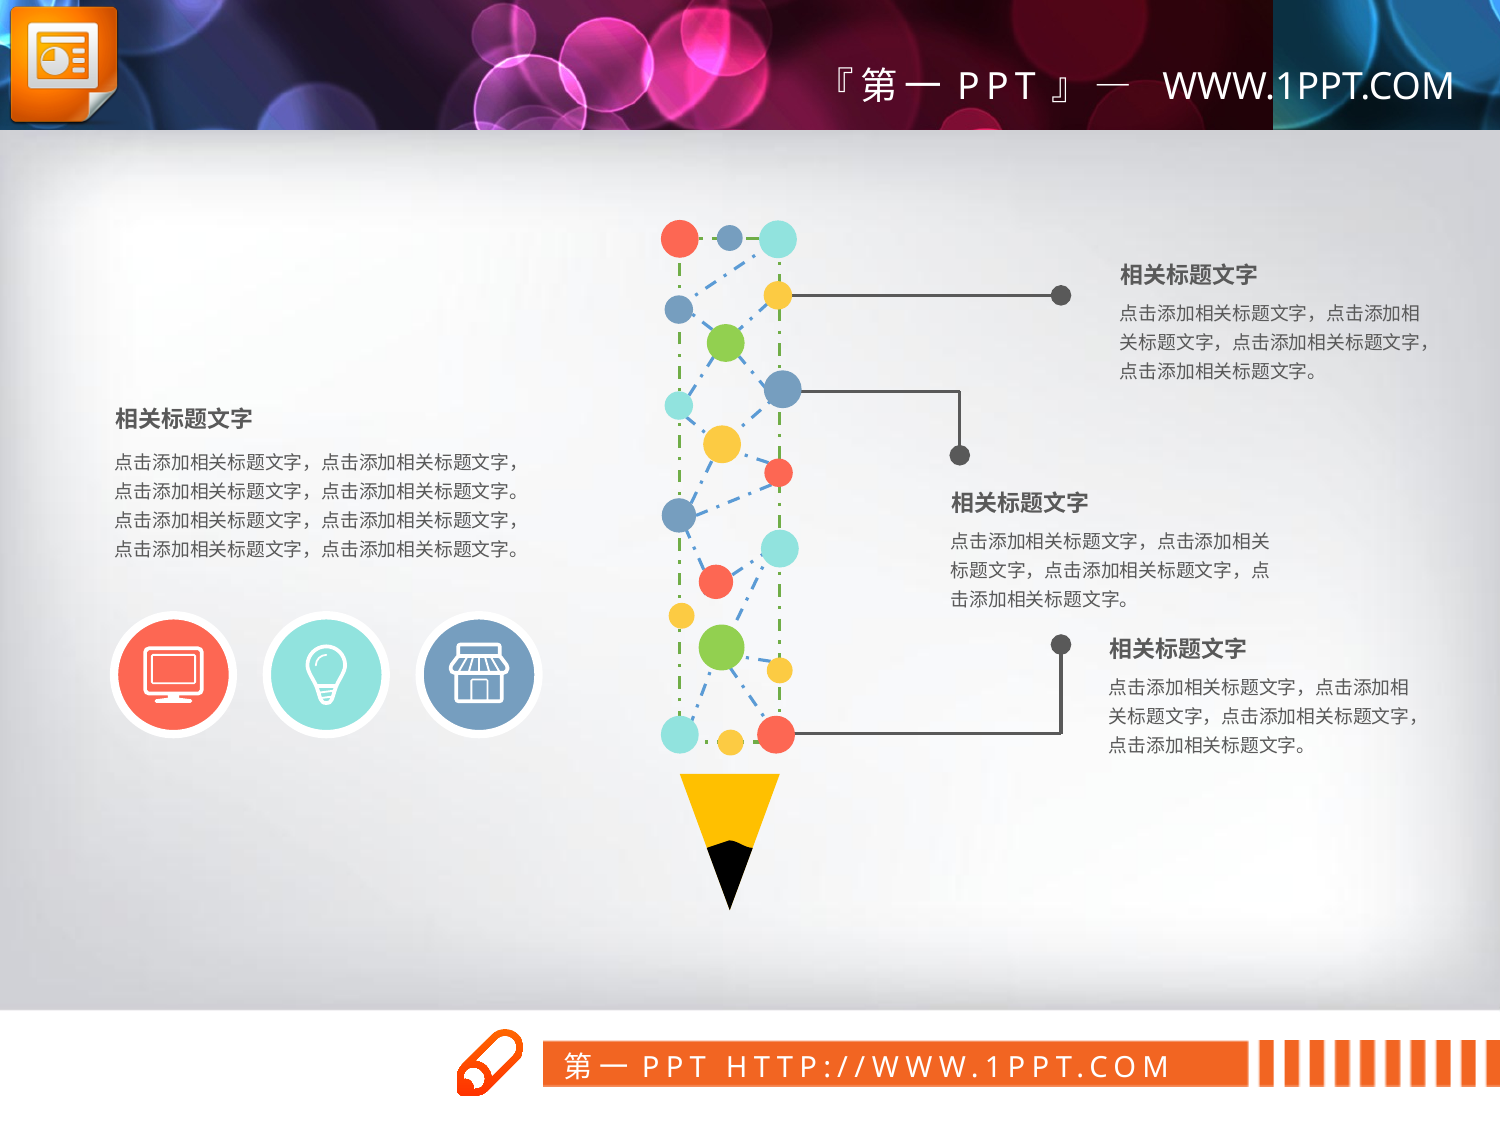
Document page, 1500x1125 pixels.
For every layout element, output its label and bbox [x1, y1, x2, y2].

text_box [805, 391, 961, 456]
text_box [100, 389, 560, 567]
text_box [1104, 244, 1447, 389]
text_box [935, 472, 1290, 617]
text_box [660, 219, 802, 911]
text_box [266, 615, 386, 735]
text_box [419, 615, 539, 735]
picture [0, 0, 1500, 1012]
text_box [805, 644, 1062, 735]
text_box [1094, 618, 1433, 763]
text_box [113, 615, 234, 735]
picture [543, 1040, 1500, 1087]
